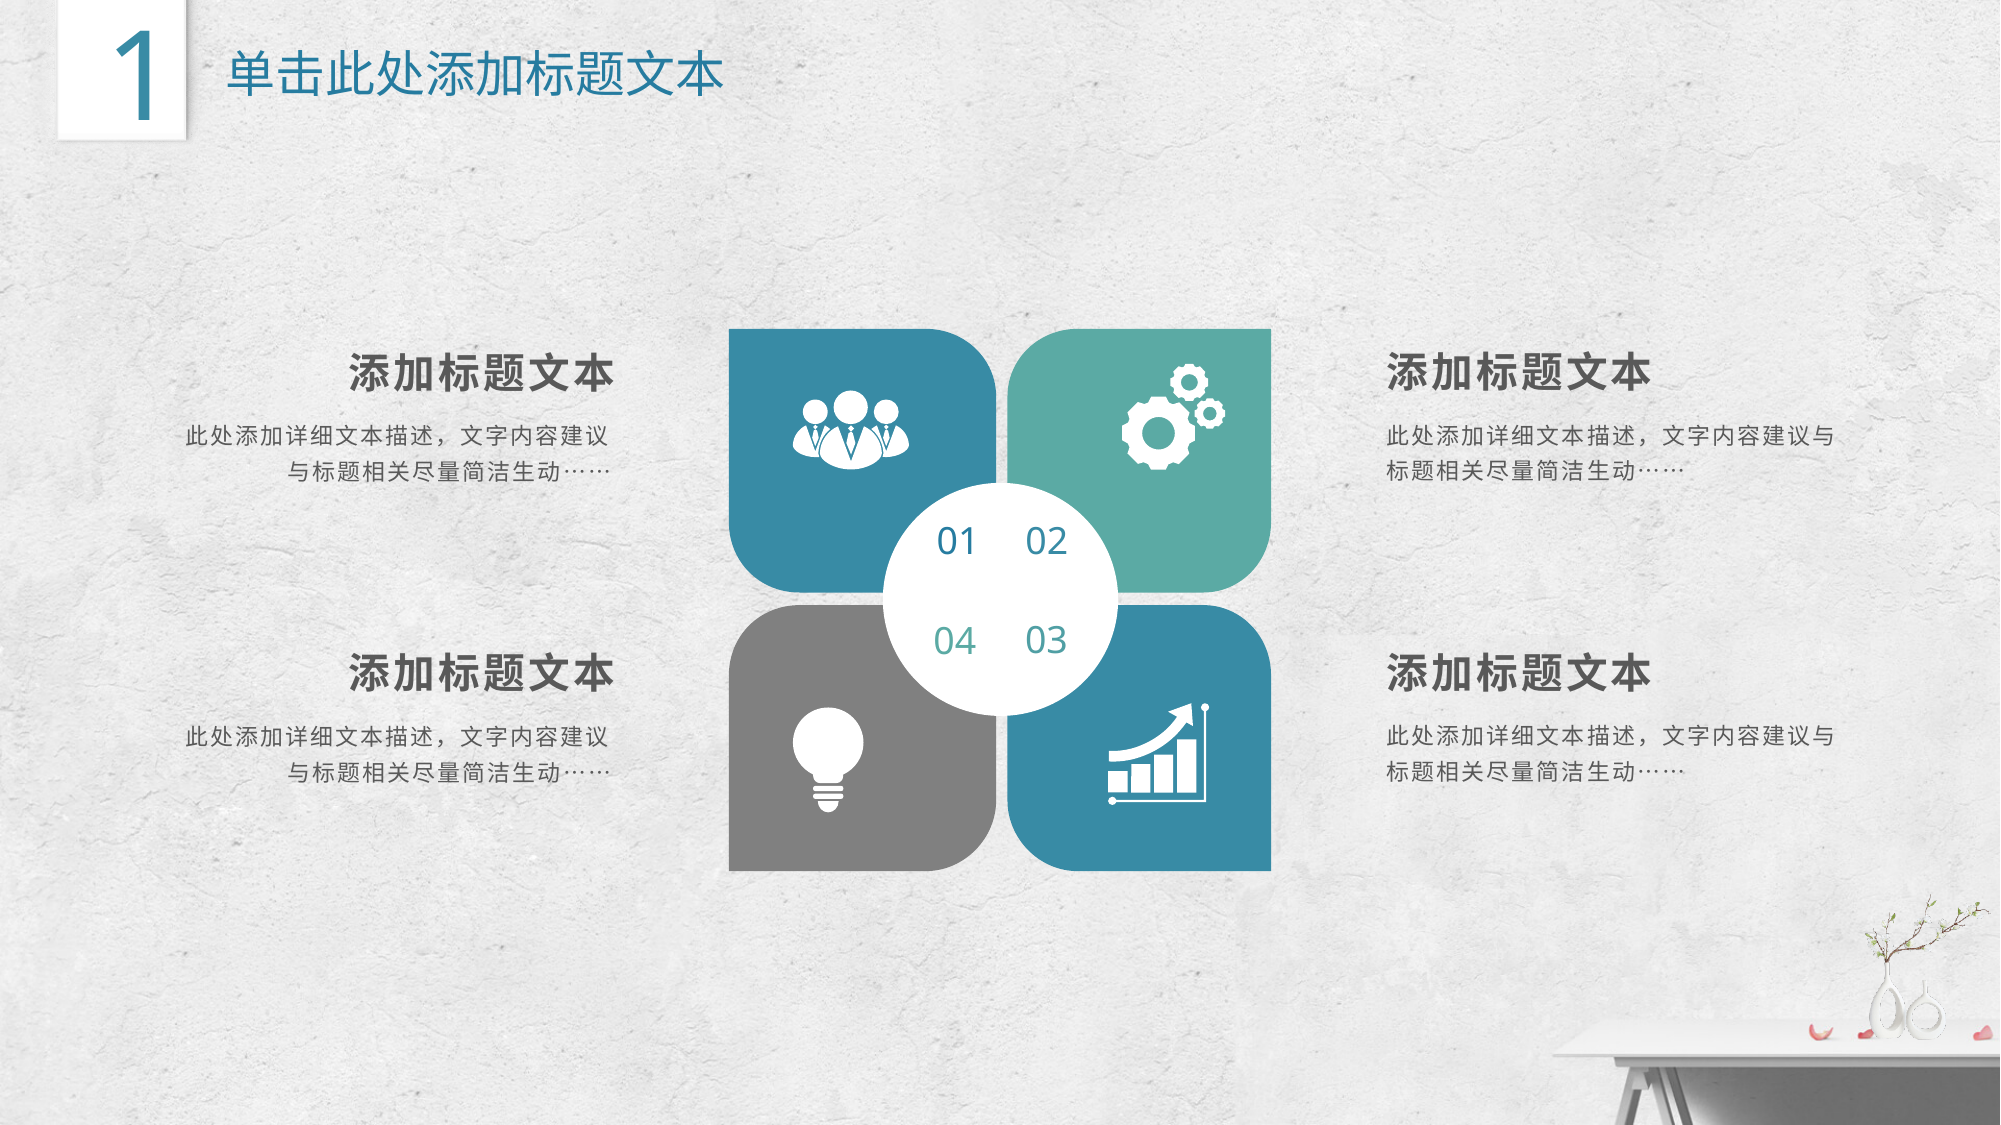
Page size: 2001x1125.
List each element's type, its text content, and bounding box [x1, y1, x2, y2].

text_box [167, 639, 630, 791]
picture [0, 0, 2000, 1125]
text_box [728, 328, 997, 593]
text_box 单击此处添加标题文本 [210, 35, 924, 110]
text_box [882, 482, 1119, 716]
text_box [1007, 605, 1272, 872]
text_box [728, 605, 997, 872]
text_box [1371, 638, 1871, 791]
text_box 1 [90, 0, 193, 153]
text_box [167, 339, 630, 491]
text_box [1007, 328, 1272, 593]
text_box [1371, 338, 1871, 490]
